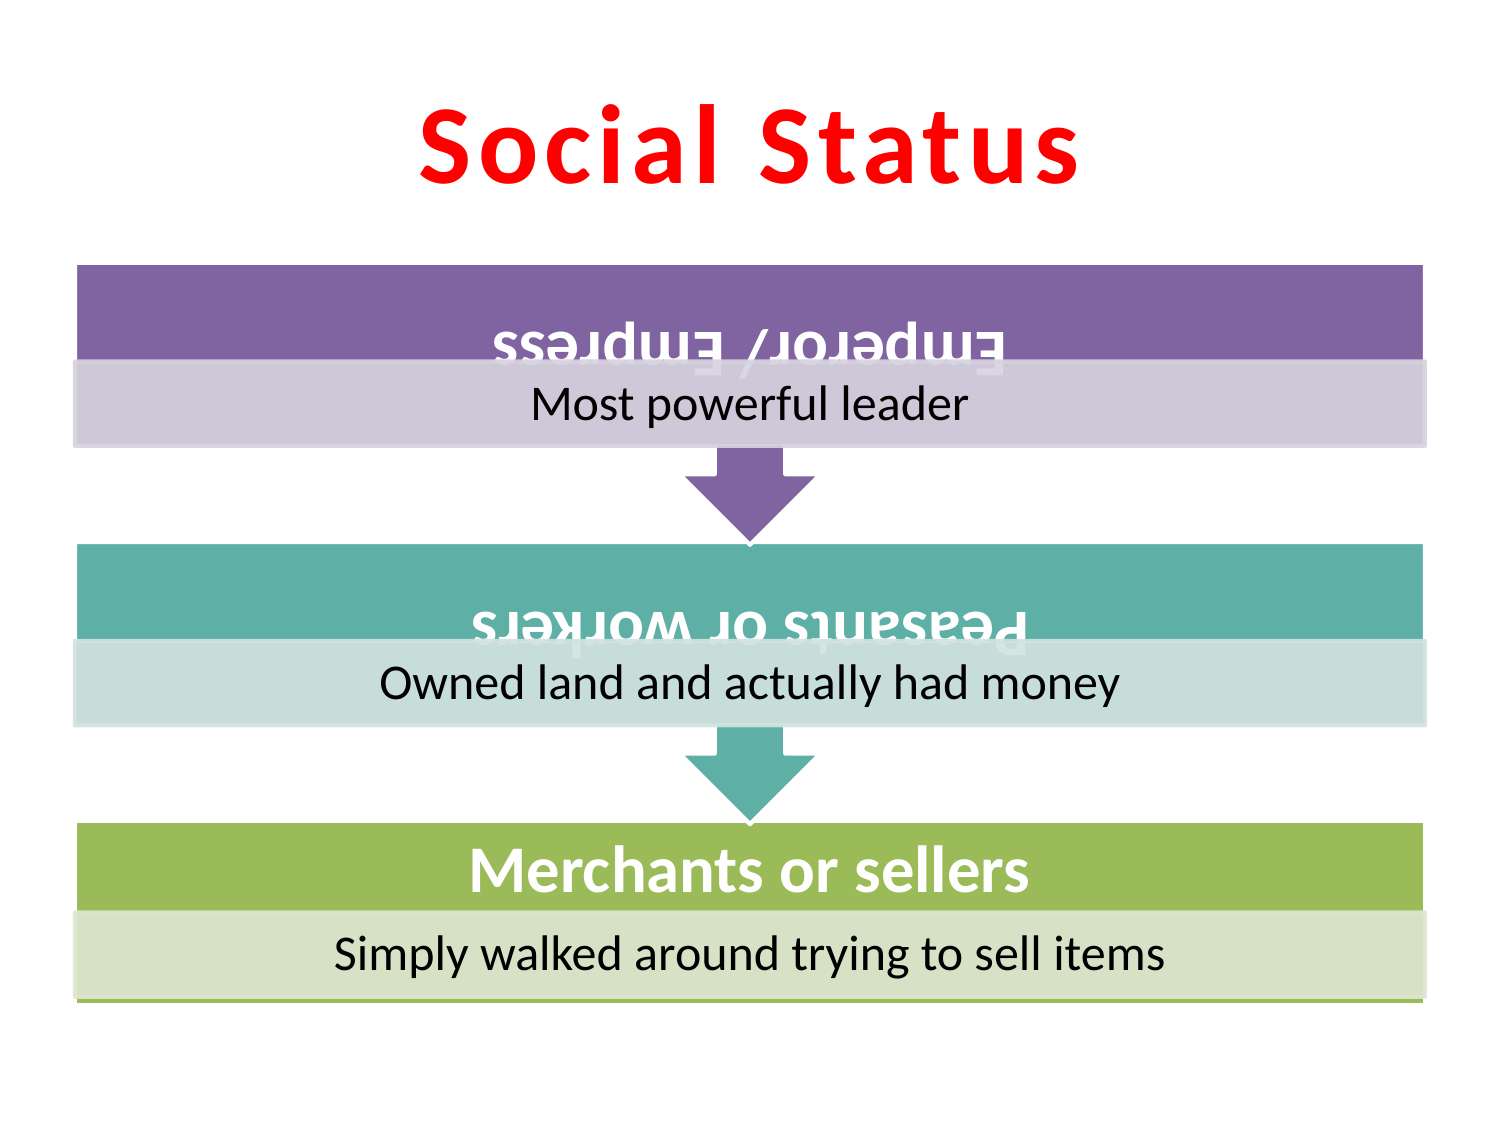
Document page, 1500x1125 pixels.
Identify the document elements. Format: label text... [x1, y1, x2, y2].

title Social Status [75, 45, 1425, 233]
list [74, 262, 1426, 1006]
